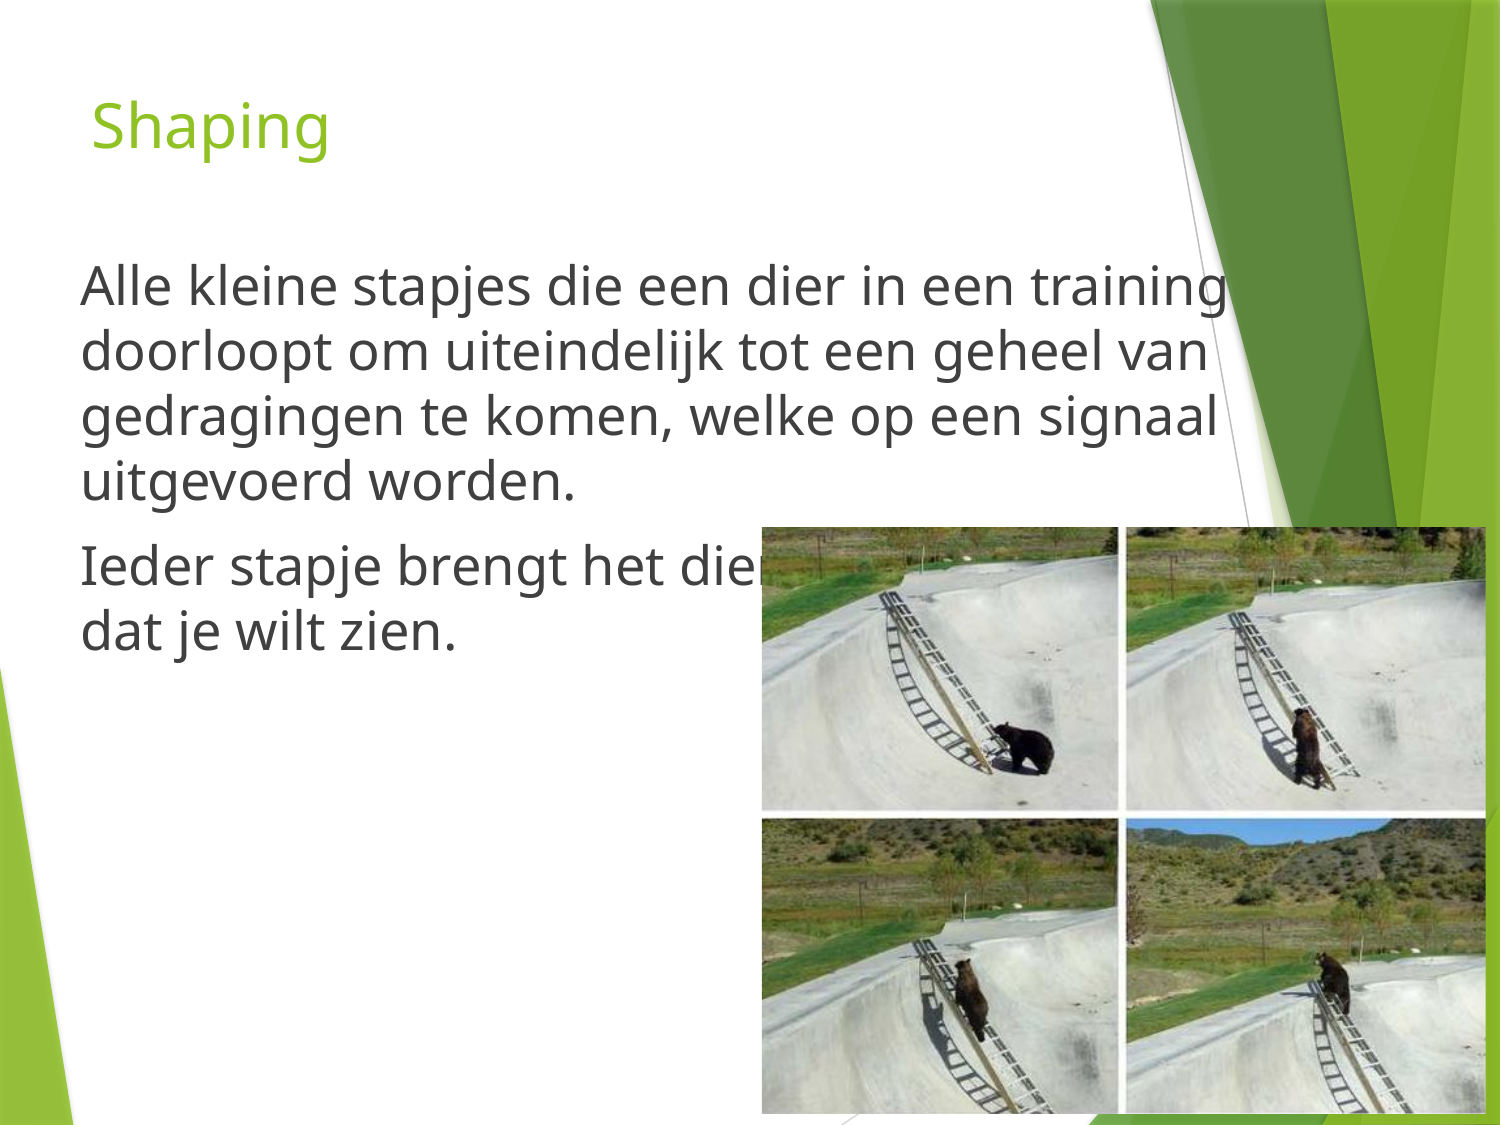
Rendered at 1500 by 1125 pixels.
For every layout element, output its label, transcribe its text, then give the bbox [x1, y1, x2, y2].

title Shaping [76, 78, 1427, 208]
list Alle kleine stapjes die een dier in een training doorloopt om uiteindelijk tot een geheel van gedragingen te komen, welke op een signaal uitgevoerd worden. Ieder stapje brengt het dier dichter bij het gedrag dat je wilt zien. [64, 243, 1415, 939]
picture [761, 526, 1487, 1115]
